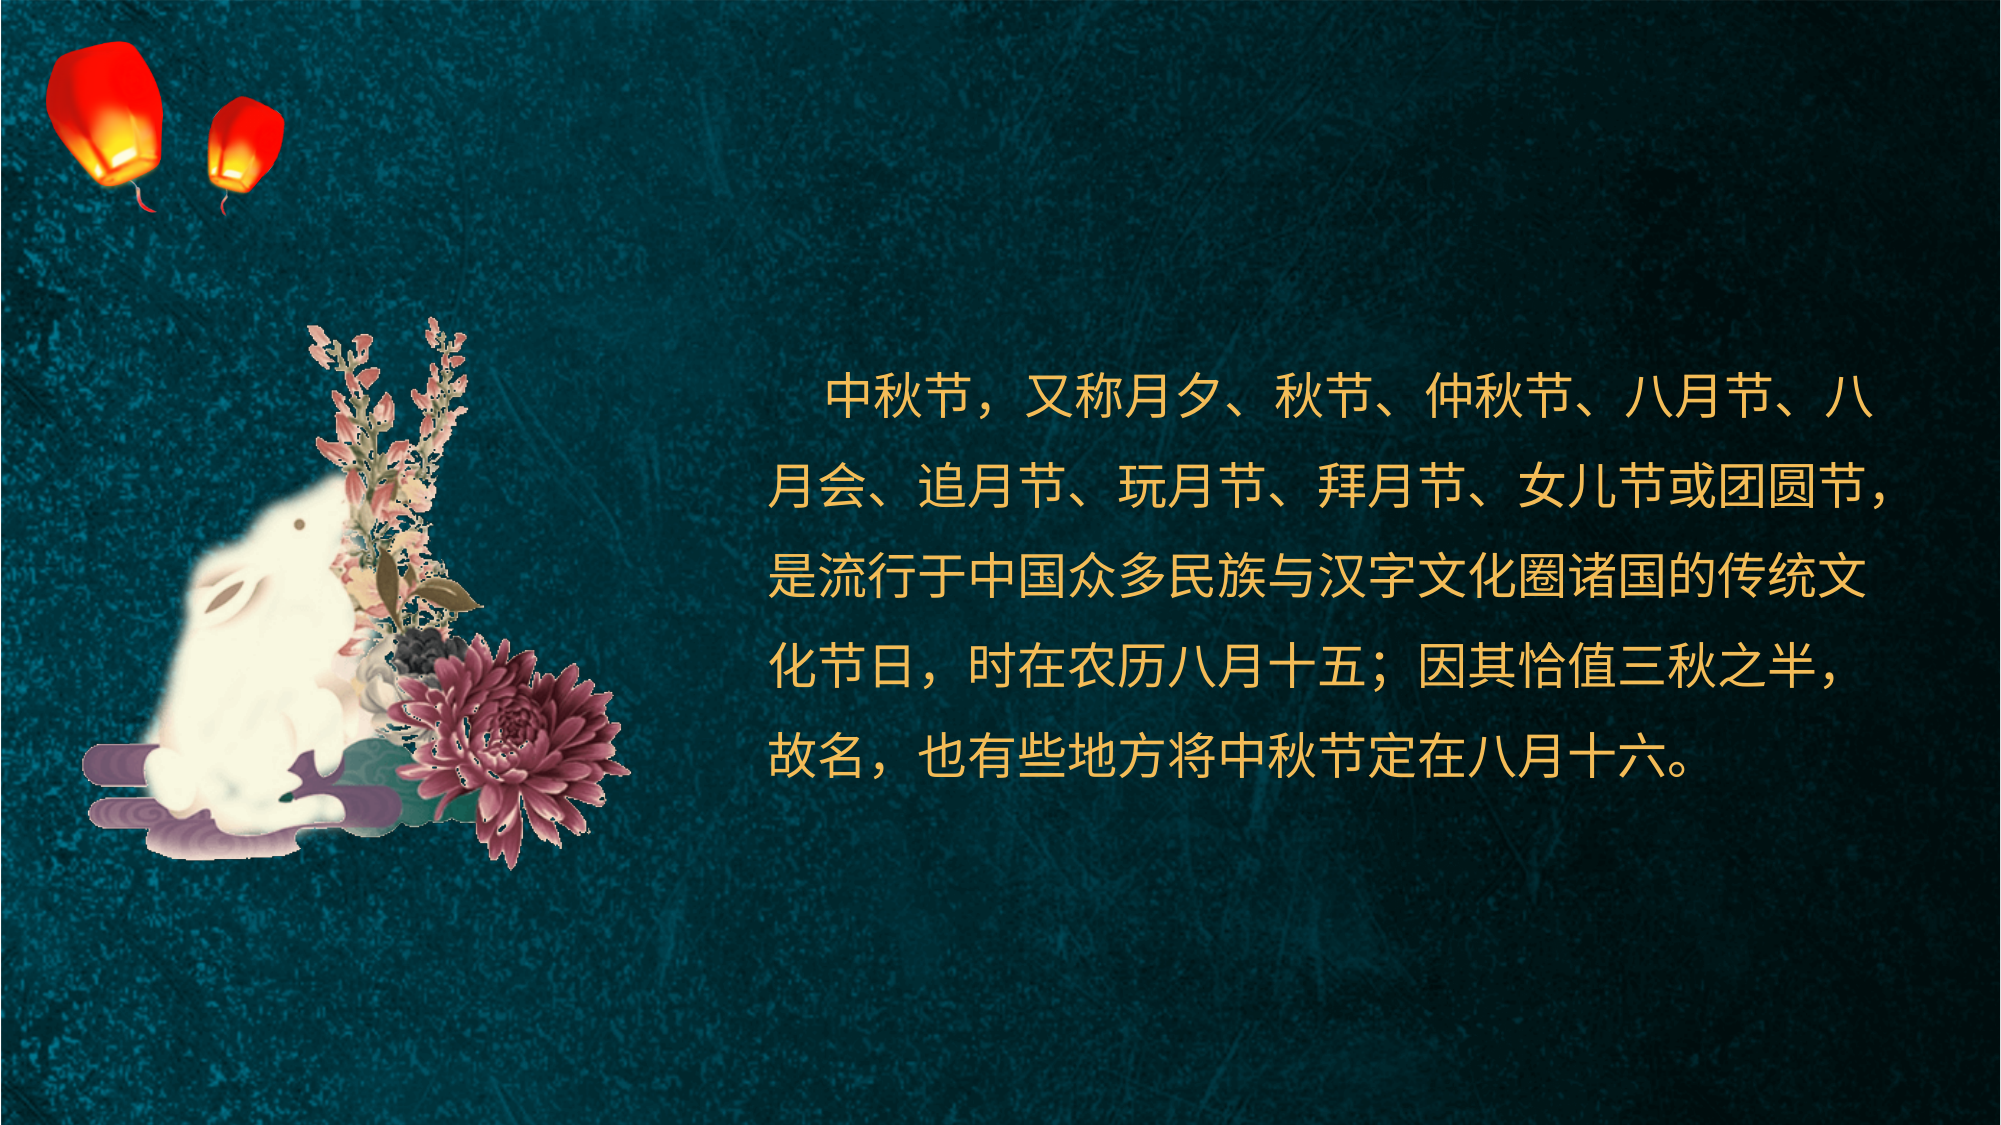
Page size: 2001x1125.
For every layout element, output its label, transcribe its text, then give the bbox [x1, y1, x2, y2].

picture [0, 0, 1998, 1125]
text_box 中秋节，又称月夕、秋节、仲秋节、八月节、八月会、追月节、玩月节、拜月节、女儿节或团圆节，是流行于中国众多民族与汉字文化圈诸国的传统文化节日，时在农历八月十五；因其恰值三秋之半，故名，也有些地方将中秋节定在八月十六。 [1563, 327, 1910, 793]
